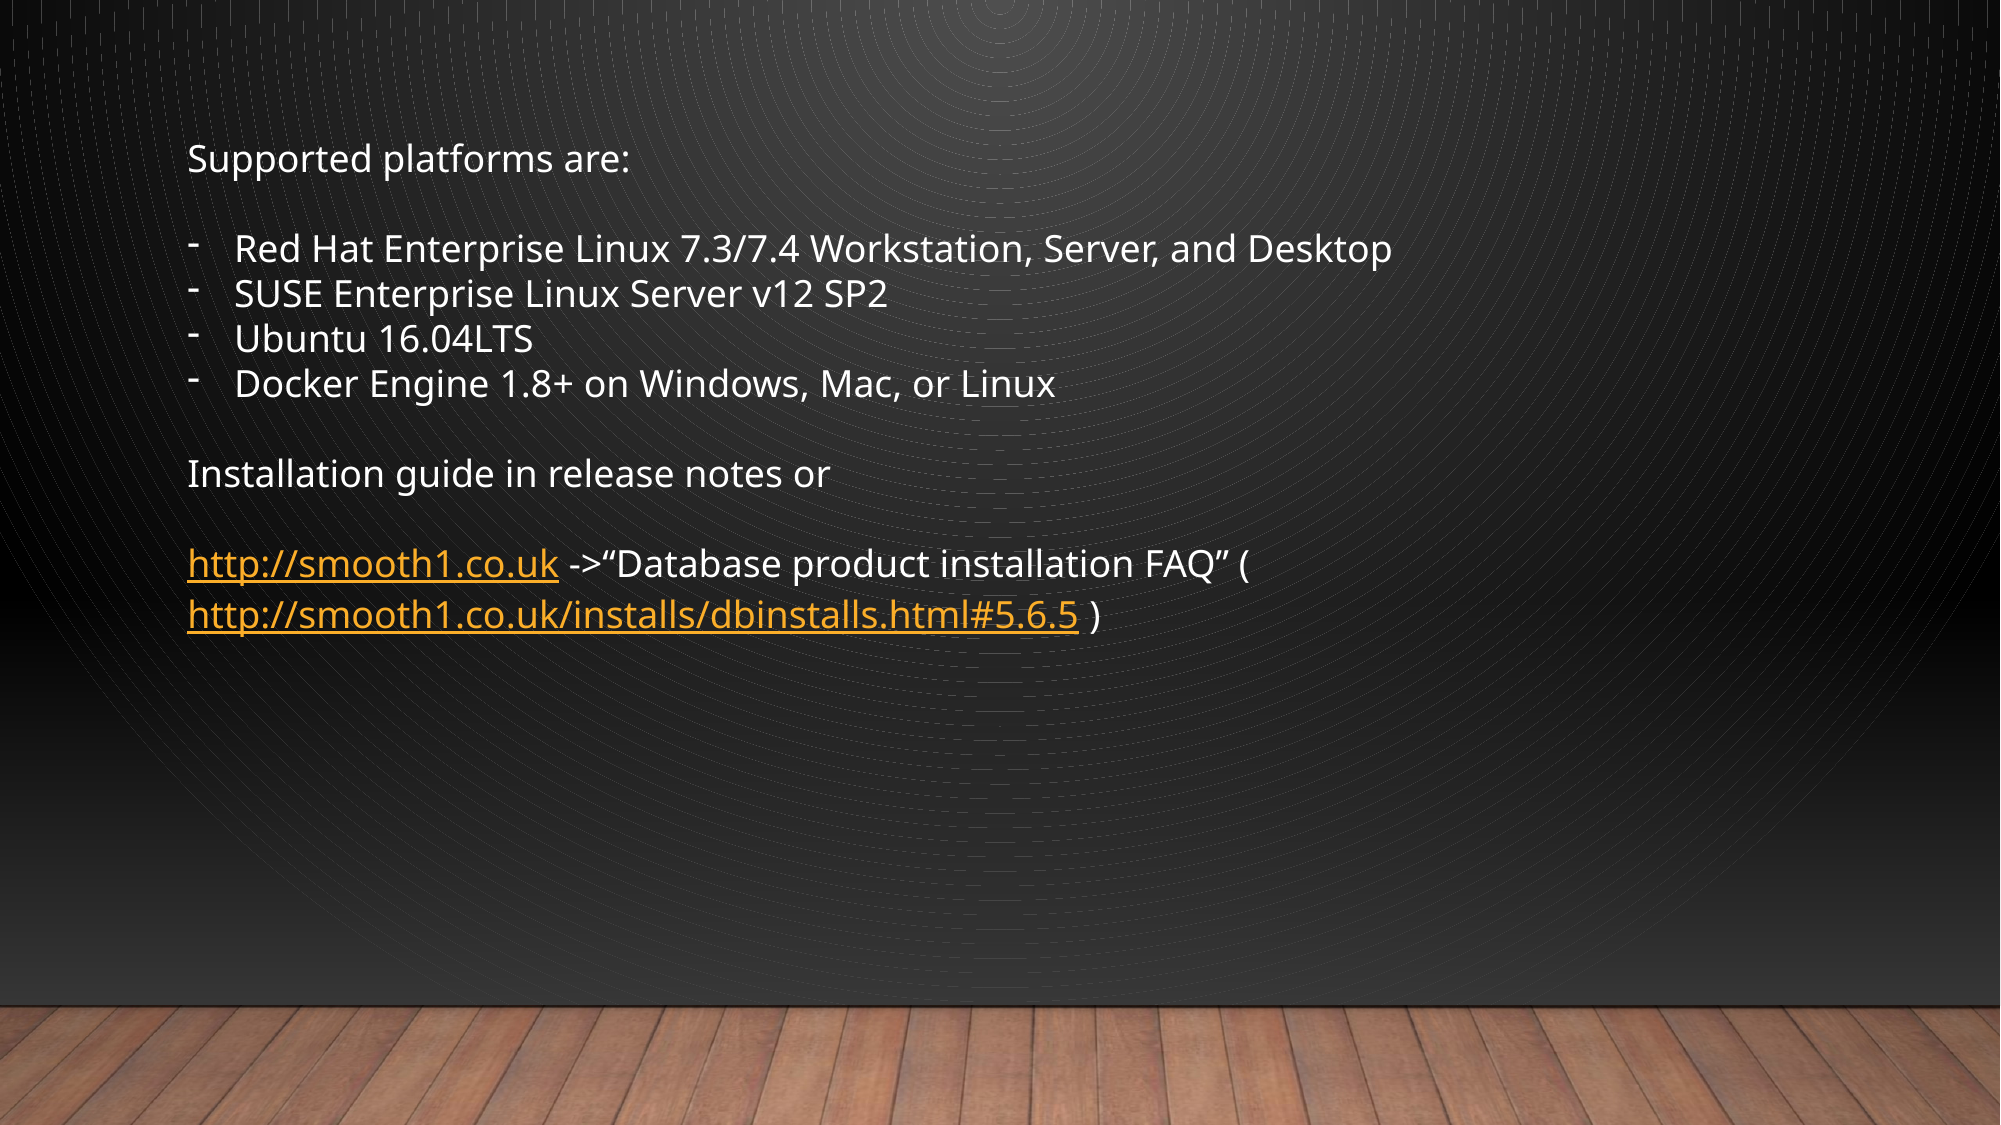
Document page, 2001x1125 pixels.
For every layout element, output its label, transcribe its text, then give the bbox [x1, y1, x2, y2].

picture [0, 1005, 2000, 1125]
text_box Supported platforms are: Red Hat Enterprise Linux 7.3/7.4 Workstation, Server, and Desktop SUSE Enterprise Linux Server v12 SP2 Ubuntu 16.04LTS Docker Engine 1.8+ on Windows, Mac, or Linux Installation guide in release notes or http://smooth1.co.uk ->“Database product installation FAQ” (http://smooth1.co.uk/installs/dbinstalls.html#5.6.5 ) [172, 127, 1890, 740]
